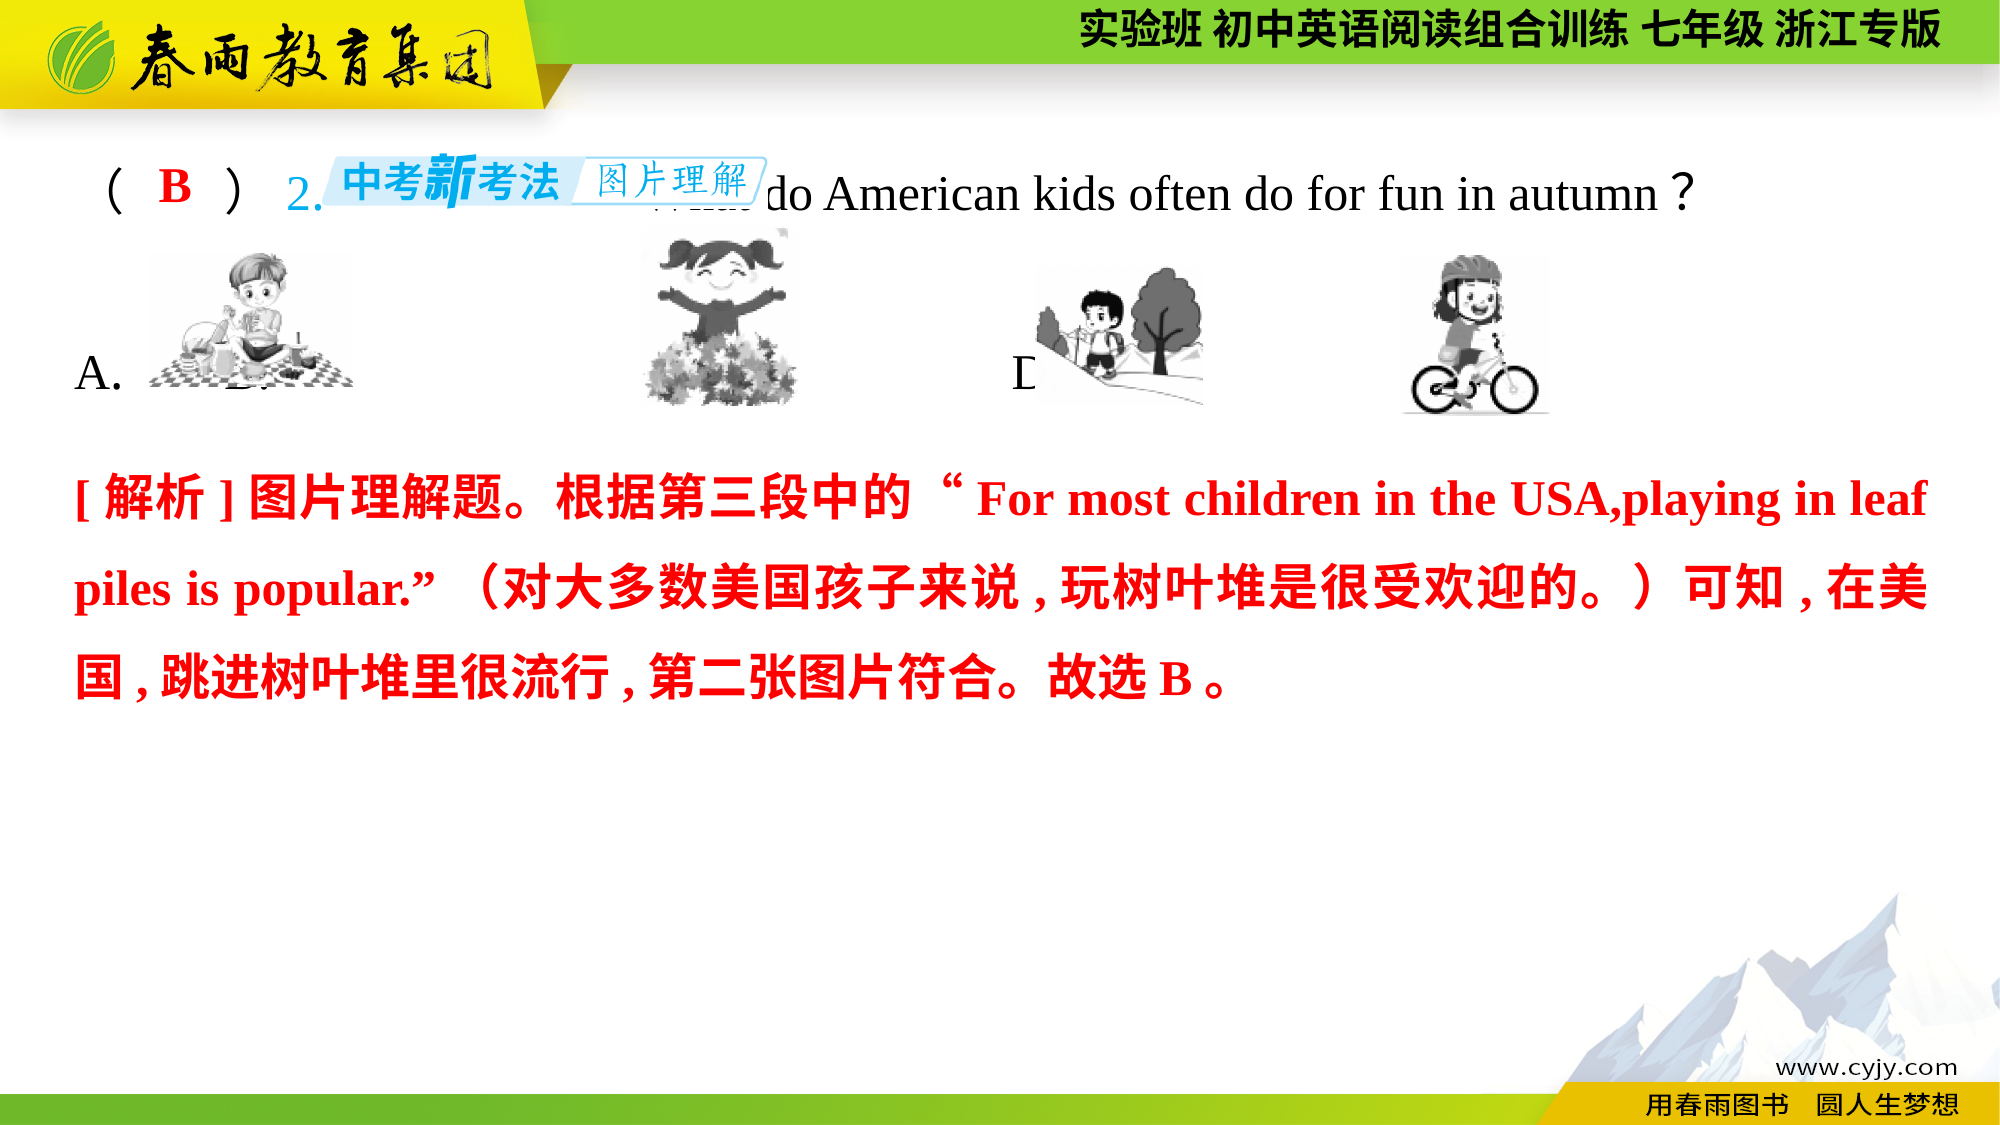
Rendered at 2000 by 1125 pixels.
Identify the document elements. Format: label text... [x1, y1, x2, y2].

text_box B [144, 144, 207, 220]
picture [0, 0, 2000, 1125]
text_box [解析]图片理解题。根据第三段中的“For most children in the USA,playing in leaf piles is popular.”（对大多数美国孩子来说,玩树叶堆是很受欢迎的。）可知,在美国,跳进树叶堆里很流行,第二张图片符合。故选B。 [59, 427, 1944, 713]
list （ ）2. What do American kids often do for fun in autumn？ A. B. C. D. [59, 122, 1944, 411]
